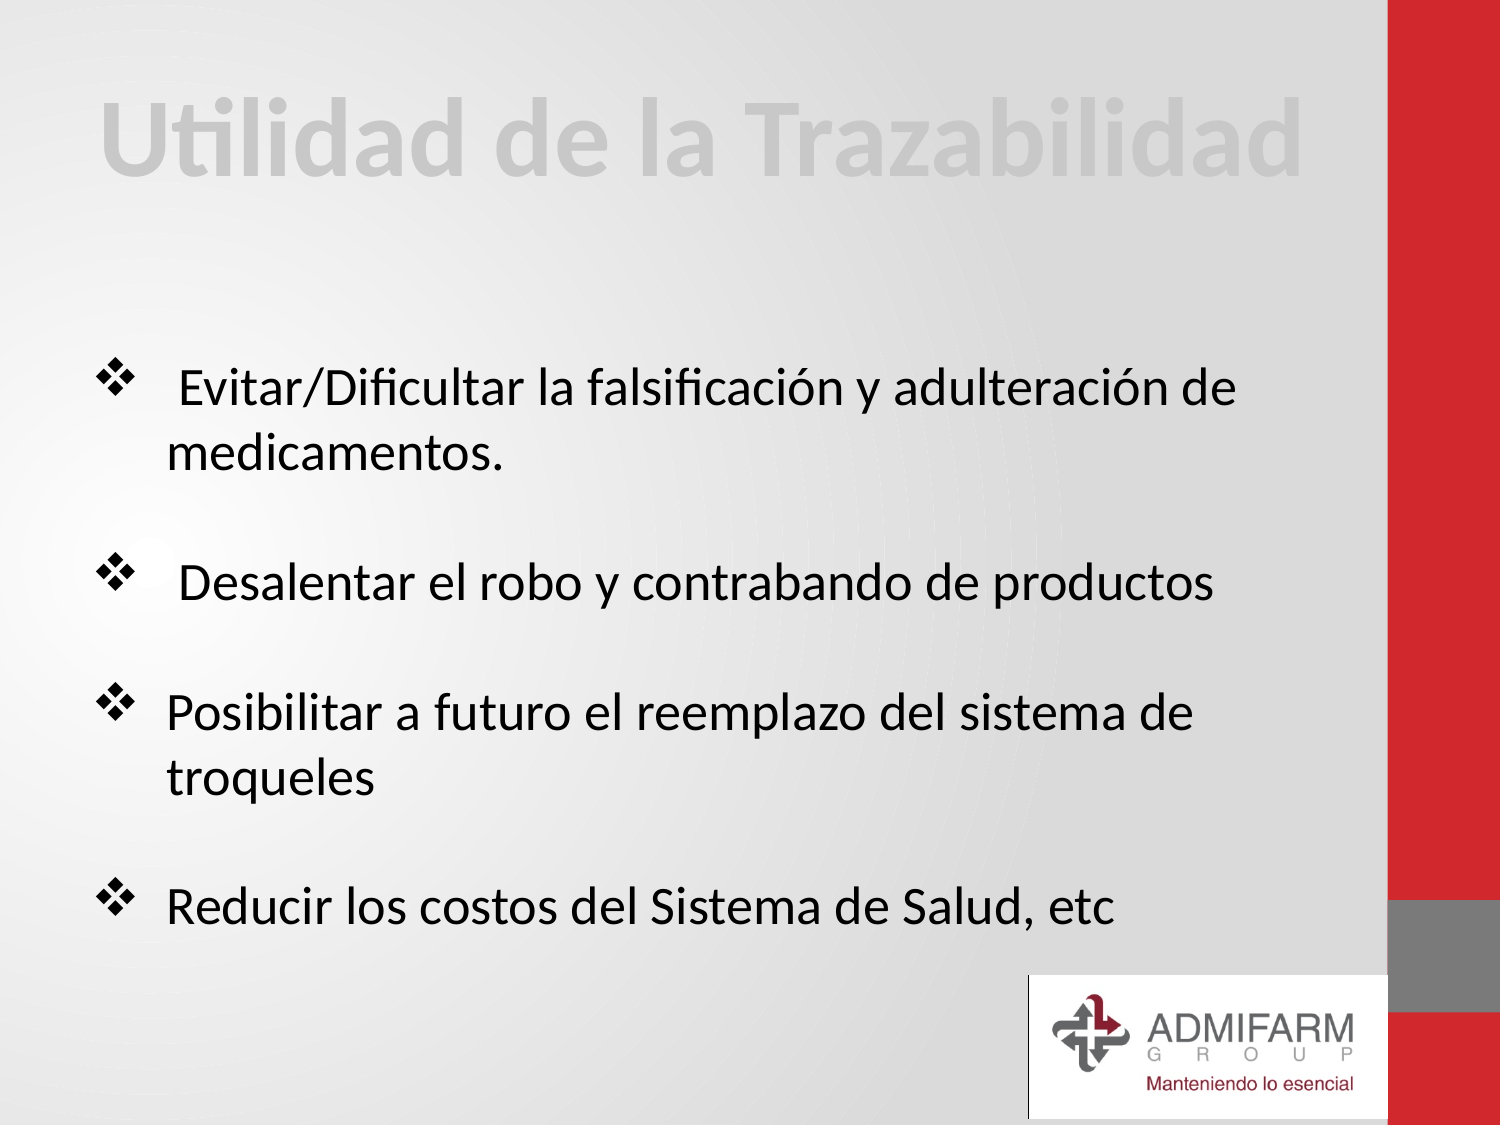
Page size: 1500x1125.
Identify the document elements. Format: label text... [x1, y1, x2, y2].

text_box Evitar/Dificultar la falsificación y adulteración de medicamentos. Desalentar el robo y contrabando de productos Posibilitar a futuro el reemplazo del sistema de troqueles Reducir los costos del Sistema de Salud, etc [76, 283, 1418, 944]
picture [1027, 975, 1389, 1120]
text_box Utilidad de la Trazabilidad [83, 56, 1322, 207]
